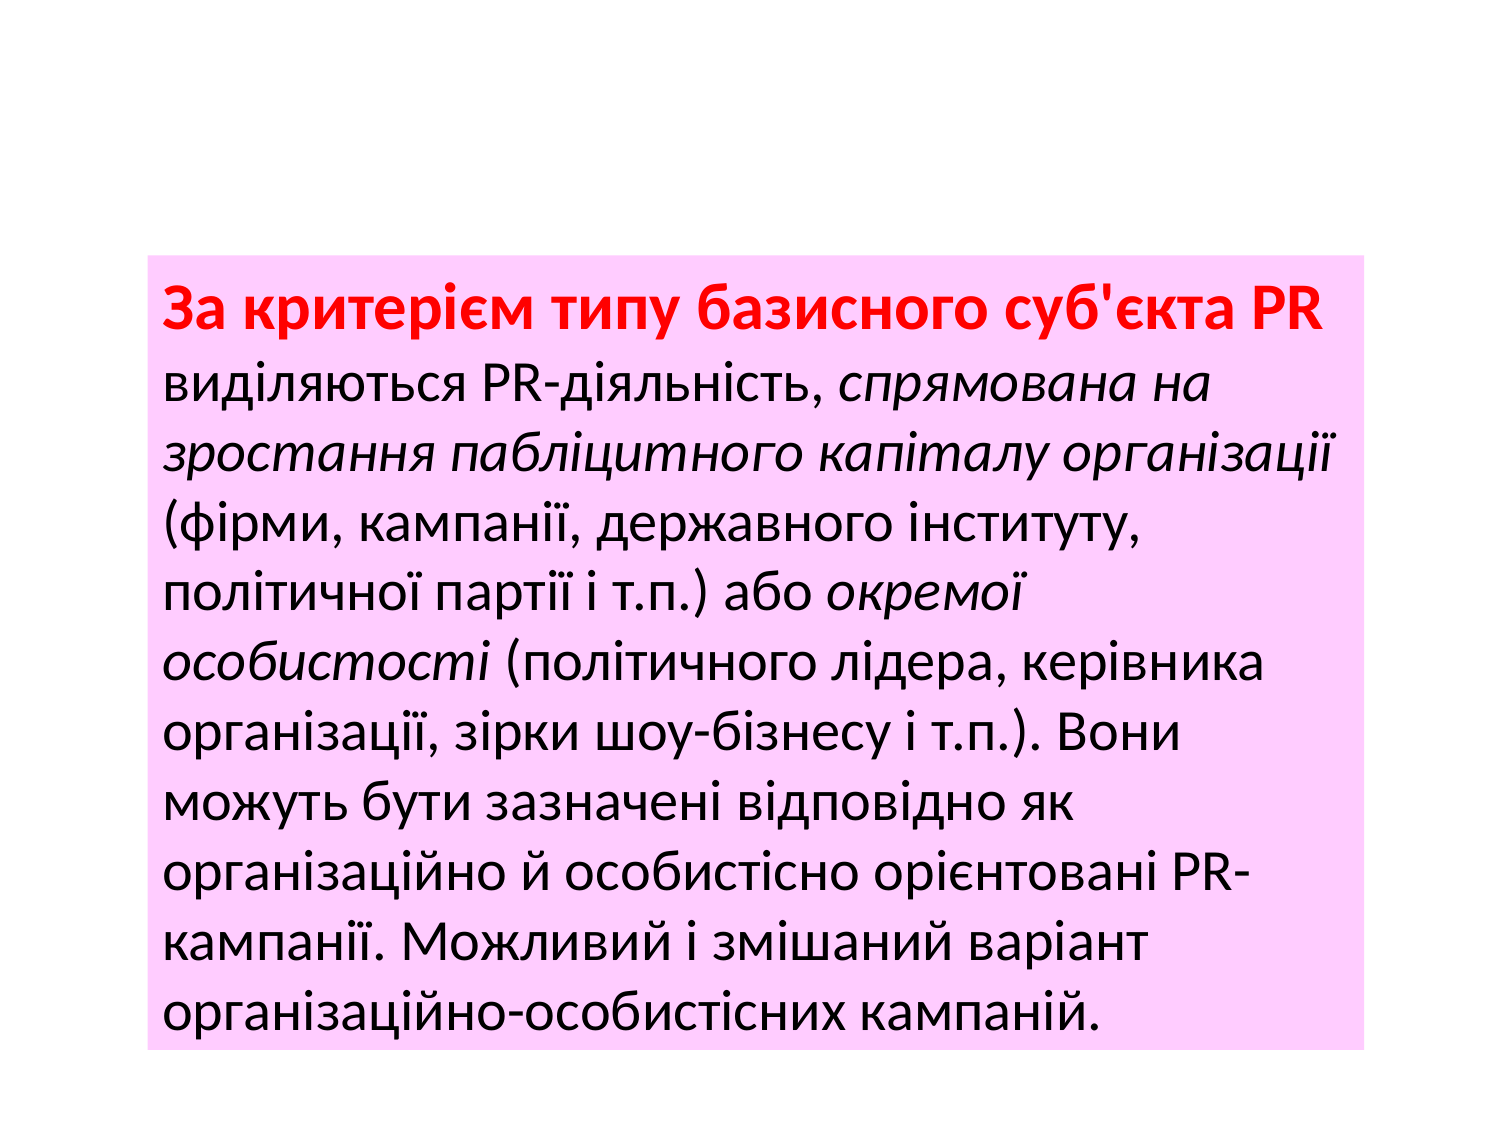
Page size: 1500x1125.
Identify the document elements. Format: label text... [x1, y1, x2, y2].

text_box За критерієм типу базисного суб'єкта PR виділяються PR-діяльність, спрямована на зростання пабліцитного капіталу організації (фірми, кампанії, державного інституту, політичної партії і т.п.) або окремої особистості (політичного лідера, керівника організації, зірки шоу-бізнесу і т.п.). Вони можуть бути зазначені відповідно як організаційно й особистісно орієнтовані PR-кампанії. Можливий і змішаний варіант організаційно-особистісних кампаній. [147, 255, 1365, 1050]
